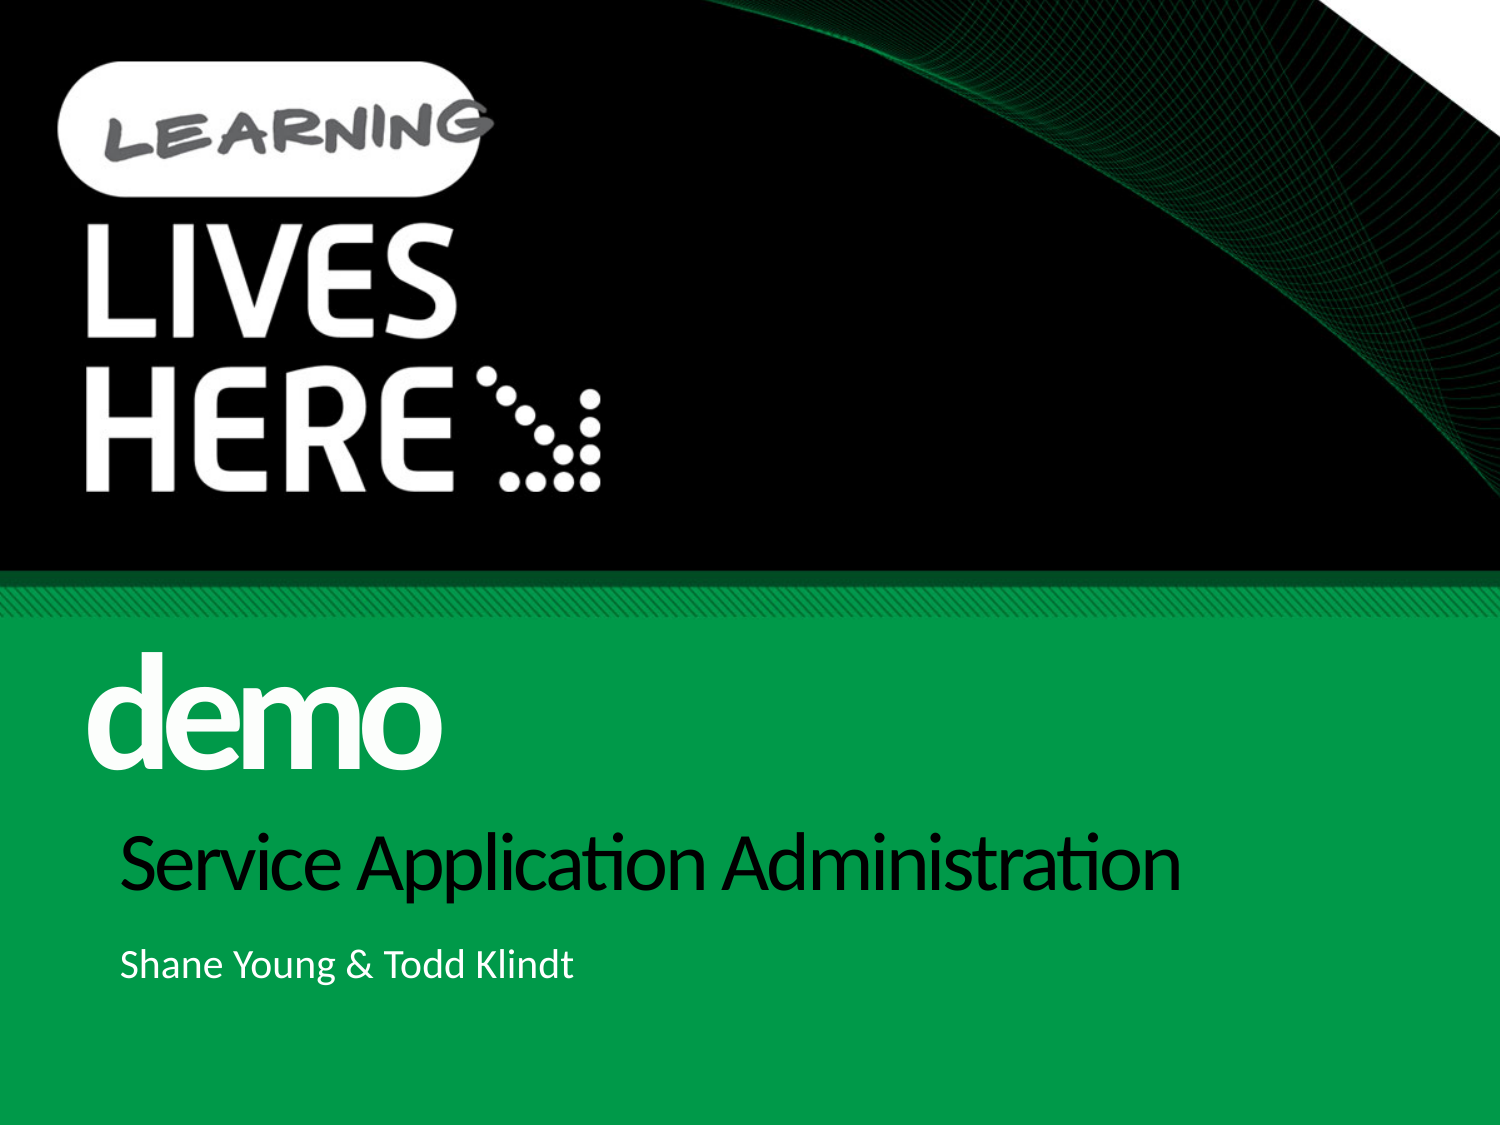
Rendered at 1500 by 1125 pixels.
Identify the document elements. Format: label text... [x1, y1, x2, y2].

list demo [83, 625, 1344, 800]
subtitle Shane Young & Todd Klindt [119, 943, 1236, 1019]
title Service Application Administration [119, 818, 1375, 943]
picture [0, 0, 1500, 1125]
